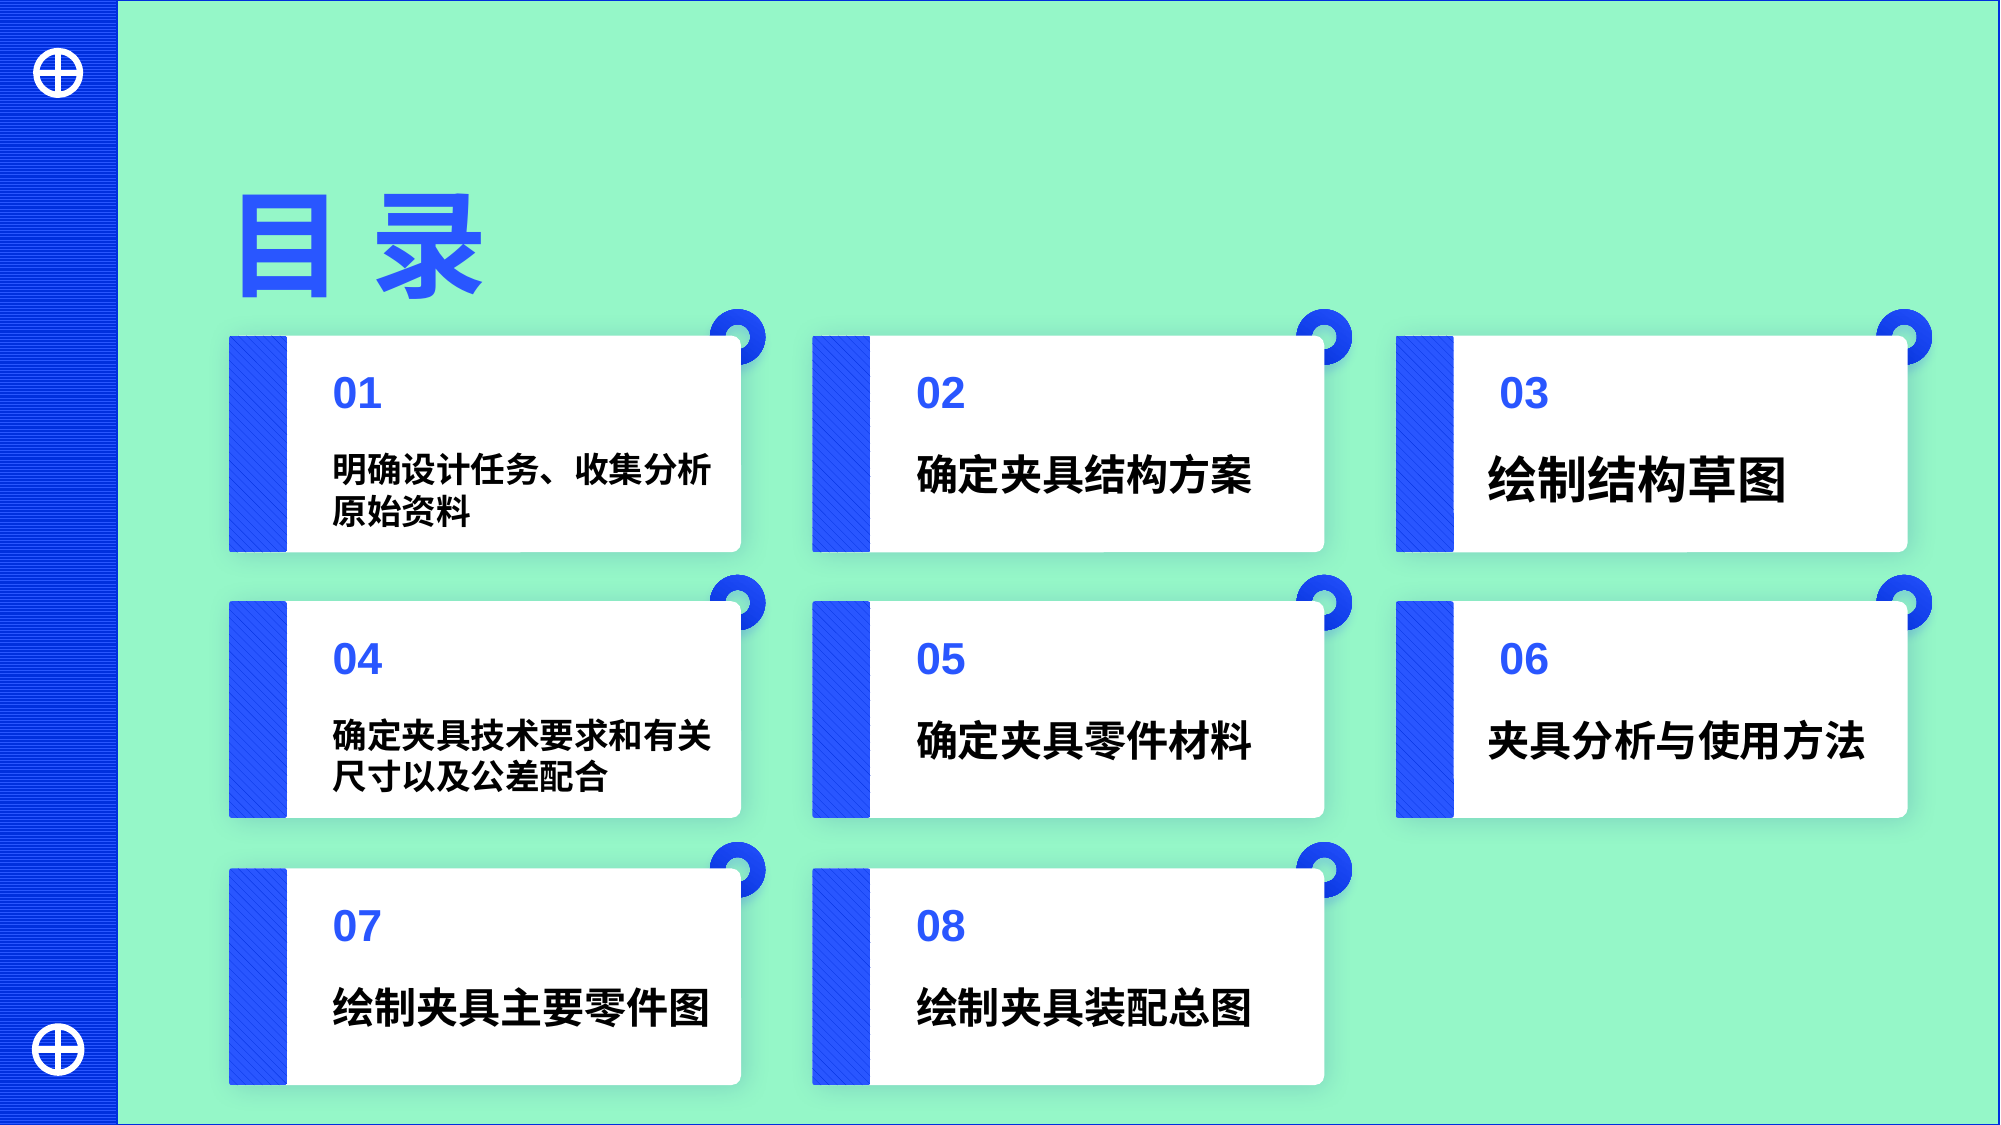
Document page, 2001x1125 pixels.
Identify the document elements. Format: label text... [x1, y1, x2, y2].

text_box [286, 334, 743, 554]
text_box [228, 334, 289, 554]
text_box [1295, 573, 1353, 630]
text_box [228, 867, 289, 1087]
text_box [287, 600, 743, 819]
text_box 夹具分析与使用方法 [1473, 706, 1885, 807]
text_box [709, 308, 767, 363]
text_box [1394, 334, 1455, 554]
text_box [228, 600, 289, 819]
text_box 绘制夹具装配总图 [901, 973, 1313, 1074]
text_box 确定夹具零件材料 [901, 706, 1313, 807]
text_box 目 录 [211, 163, 520, 322]
text_box [1875, 573, 1934, 629]
text_box [870, 600, 1326, 819]
text_box [811, 334, 872, 554]
text_box [1453, 334, 1909, 554]
text_box 06 [1484, 622, 1583, 691]
text_box 明确设计任务、收集分析原始资料 [318, 440, 730, 541]
text_box 07 [318, 889, 416, 959]
text_box 绘制夹具主要零件图 [318, 973, 730, 1074]
text_box [811, 867, 872, 1087]
text_box [811, 600, 872, 819]
text_box 确定夹具技术要求和有关尺寸以及公差配合 [318, 706, 730, 807]
text_box 02 [901, 356, 999, 426]
text_box 04 [318, 622, 416, 691]
text_box 确定夹具结构方案 [901, 440, 1313, 541]
text_box [869, 334, 1326, 554]
text_box [285, 867, 743, 1087]
text_box [1394, 600, 1455, 819]
text_box 01 [318, 356, 416, 426]
text_box [1297, 841, 1353, 893]
text_box 08 [901, 889, 999, 959]
text_box [1295, 308, 1353, 364]
text_box [711, 841, 767, 891]
text_box [1875, 308, 1934, 363]
text_box 绘制结构草图 [1473, 440, 1885, 541]
text_box 03 [1484, 356, 1583, 426]
text_box 05 [901, 622, 999, 691]
text_box [869, 867, 1326, 1087]
text_box [709, 573, 767, 629]
text_box [1454, 600, 1909, 819]
